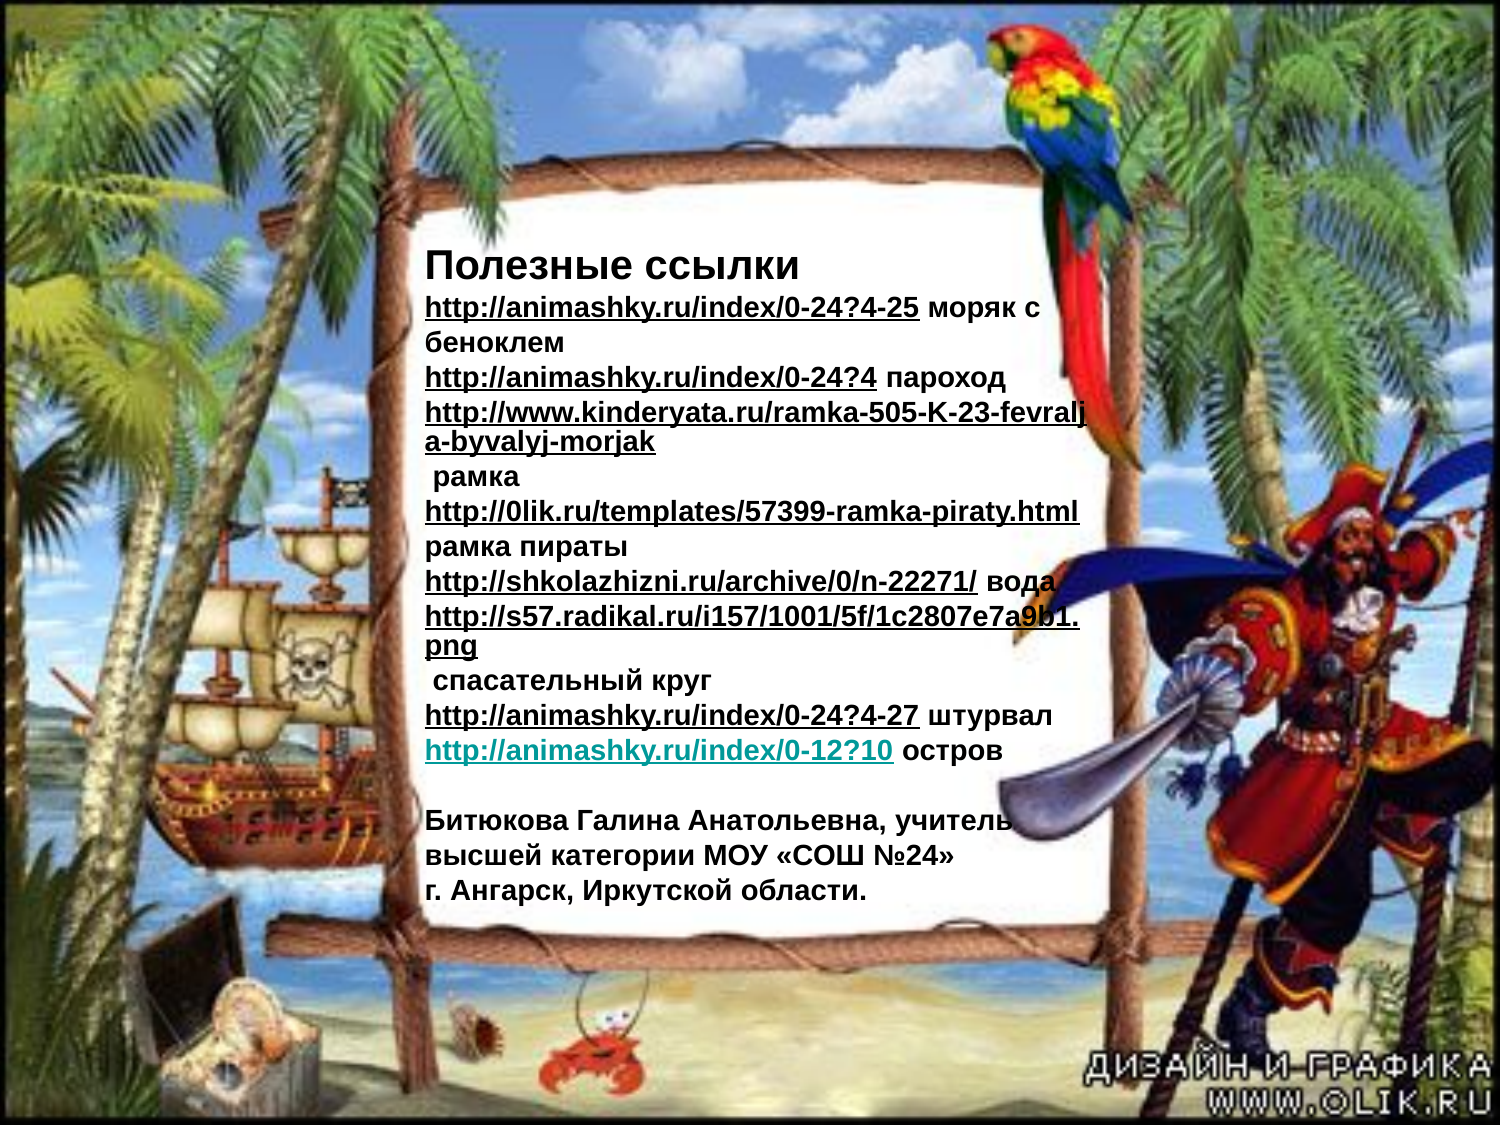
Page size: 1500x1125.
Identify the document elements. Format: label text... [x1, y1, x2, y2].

picture [0, 0, 1500, 1125]
text_box Полезные ссылки http://animashky.ru/index/0-24?4-25 моряк с беноклем http://animashky.ru/index/0-24?4 пароход http://www.kinderyata.ru/ramka-505-K-23-fevralja-byvalyj-morjak рамка http://0lik.ru/templates/57399-ramka-piraty.html рамка пираты http://shkolazhizni.ru/archive/0/n-22271/ вода http://s57.radikal.ru/i157/1001/5f/1c2807e7a9b1.png спасательный круг http://animashky.ru/index/0-24?4-27 штурвал http://animashky.ru/index/0-12?10 остров Битюкова Галина Анатольевна, учитель высшей категории МОУ «СОШ №24» г. Ангарск, Иркутской области. [409, 230, 1113, 891]
